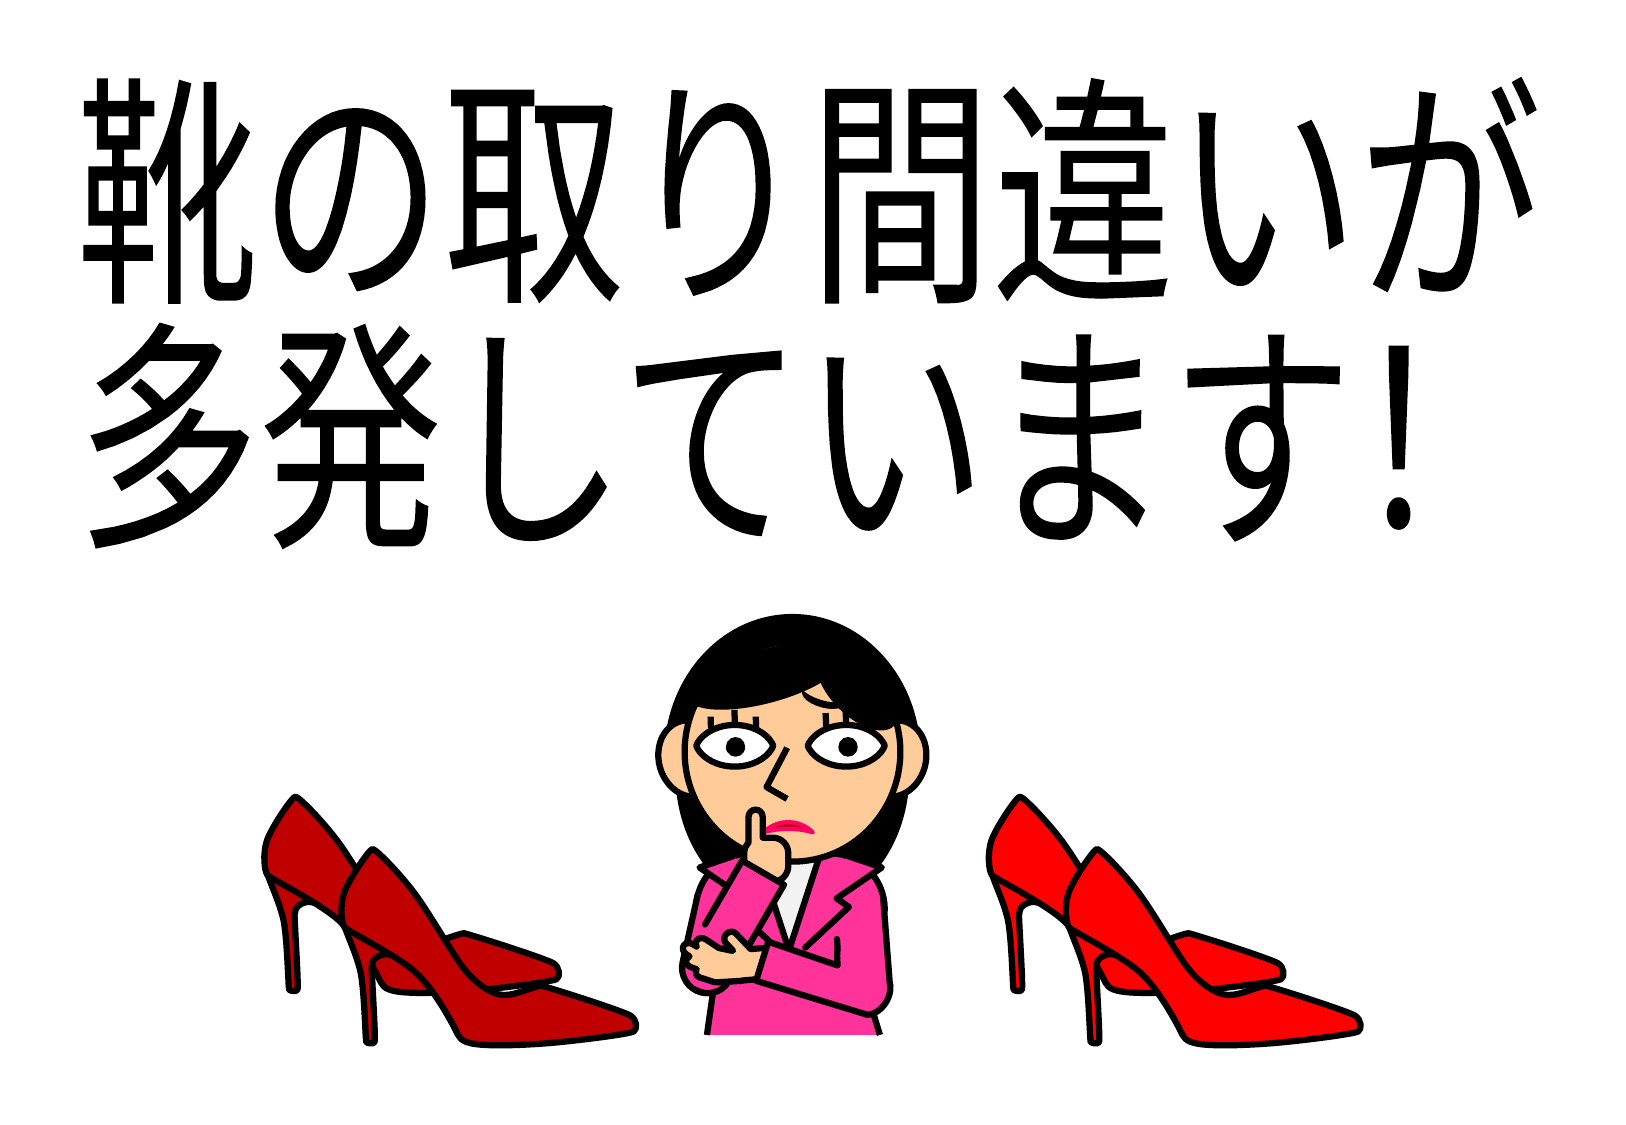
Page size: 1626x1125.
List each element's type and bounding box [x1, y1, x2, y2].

text_box [264, 616, 1361, 1046]
